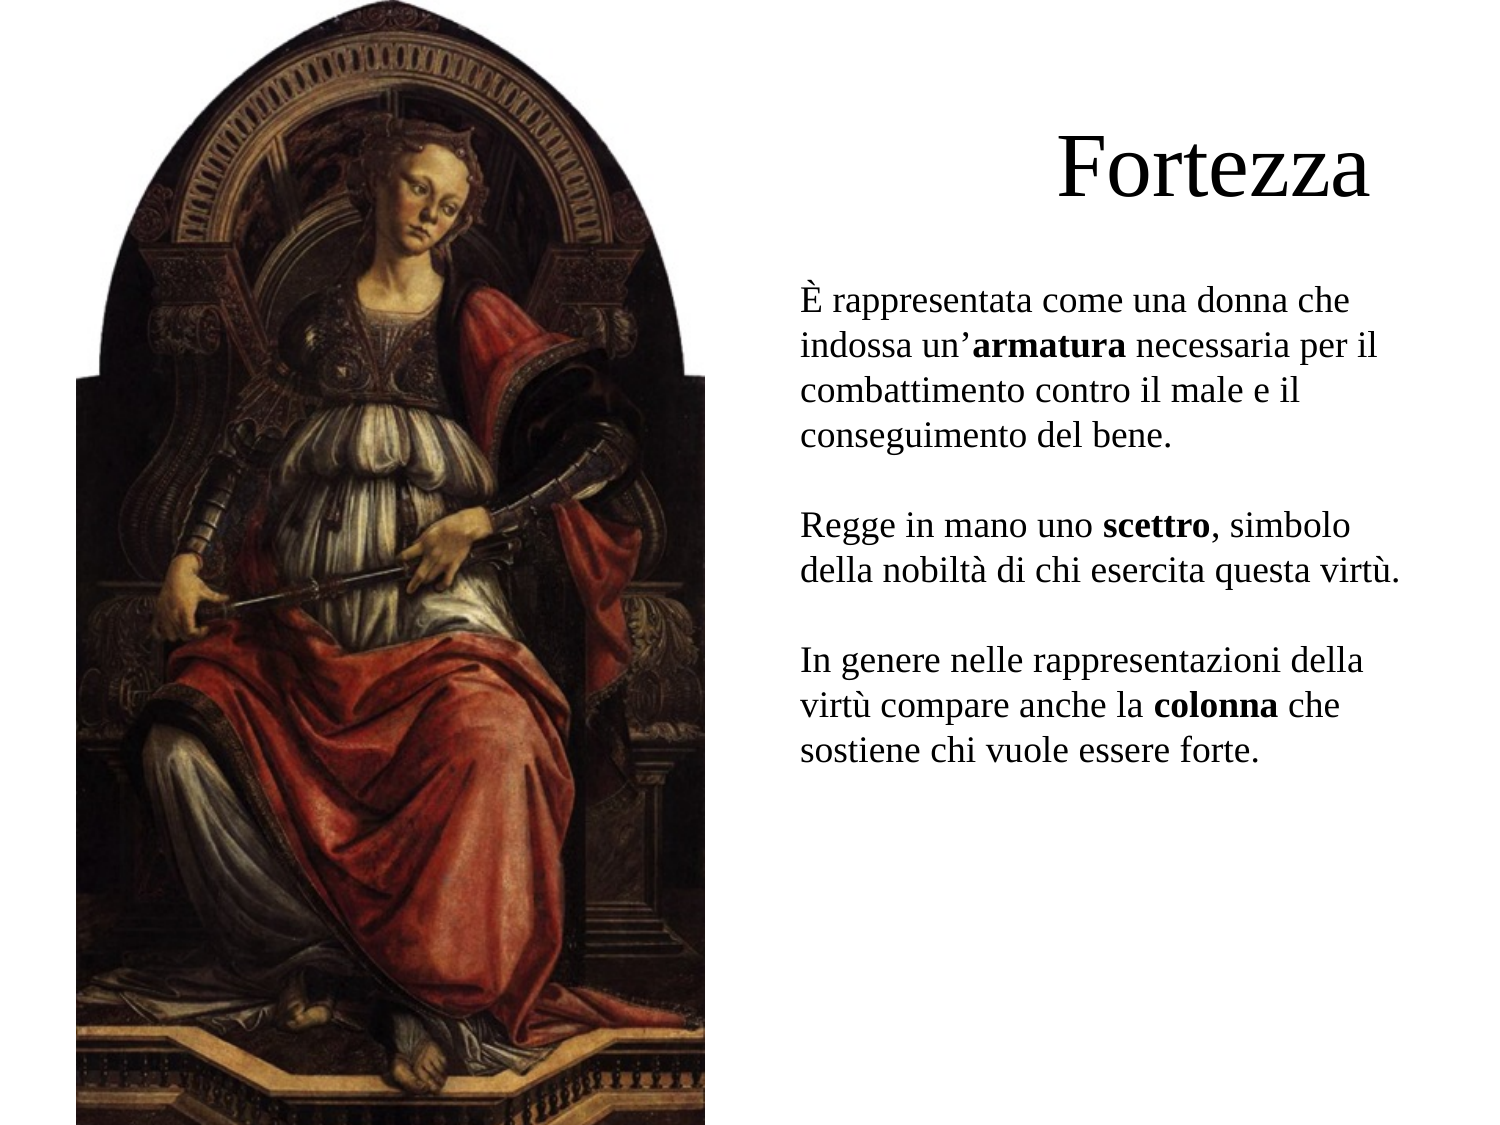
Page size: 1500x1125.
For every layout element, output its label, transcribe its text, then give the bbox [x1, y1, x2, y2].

title Fortezza [708, 66, 1388, 255]
text_box È rappresentata come una donna che indossa un’armatura necessaria per il combattimento contro il male e il conseguimento del bene. Regge in mano uno scettro, simbolo della nobiltà di chi esercita questa virtù. In genere nelle rappresentazioni della virtù compare anche la colonna che sostiene chi vuole essere forte. [785, 267, 1436, 777]
picture [76, 0, 705, 1125]
